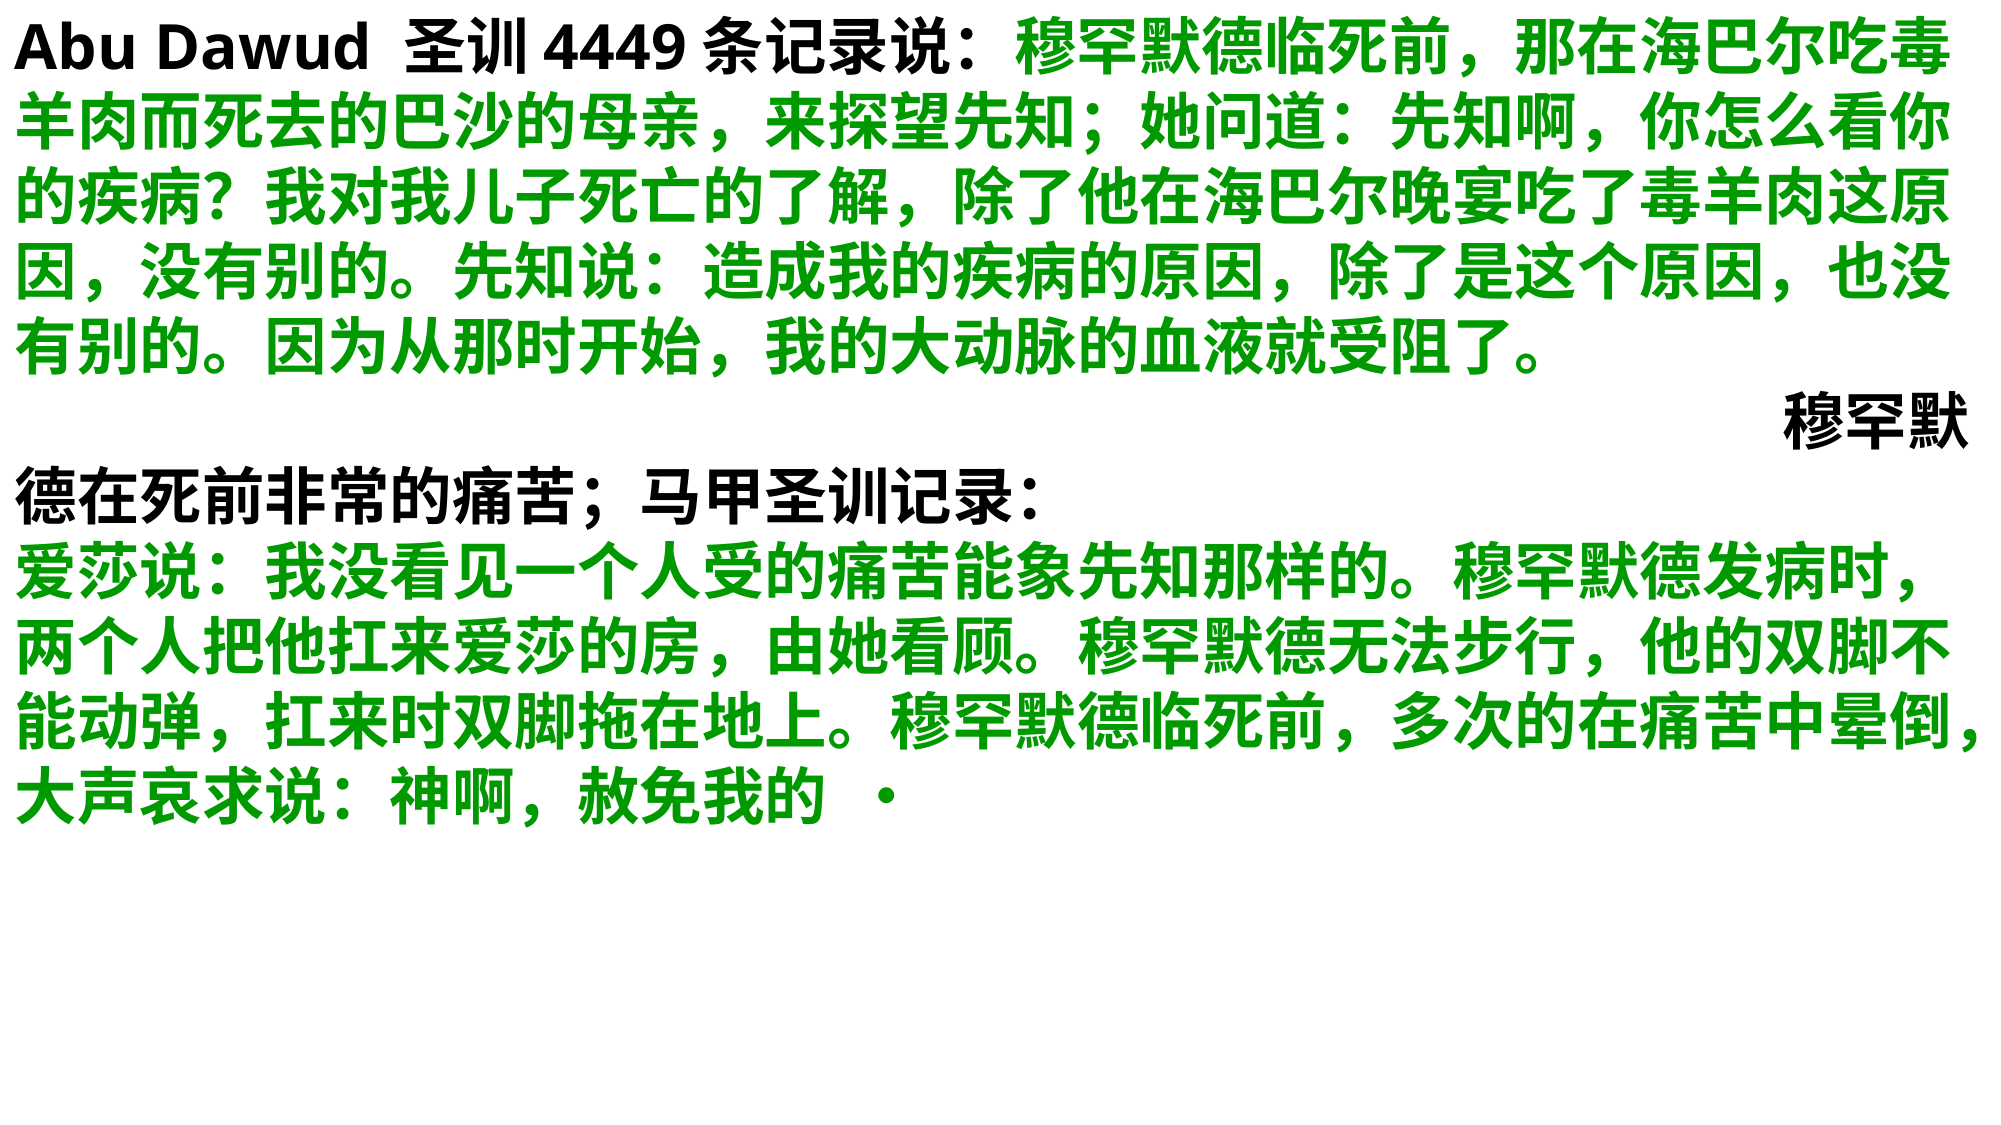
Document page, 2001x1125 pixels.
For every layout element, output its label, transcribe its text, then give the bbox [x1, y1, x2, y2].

text_box Abu Dawud 圣训4449条记录说：穆罕默德临死前，那在海巴尔吃毒羊肉而死去的巴沙的母亲，来探望先知；她问道：先知啊，你怎么看你的疾病？我对我儿子死亡的了解，除了他在海巴尔晚宴吃了毒羊肉这原因，没有别的。先知说：造成我的疾病的原因，除了是这个原因，也没有别的。因为从那时开始，我的大动脉的血液就受阻了。 穆罕默德在死前非常的痛苦；马甲圣训记录： 爱莎说：我没看见一个人受的痛苦能象先知那样的。穆罕默德发病时，两个人把他扛来爱莎的房，由她看顾。穆罕默德无法步行，他的双脚不能动弹，扛来时双脚拖在地上。穆罕默德临死前，多次的在痛苦中晕倒，大声哀求说：神啊，赦免我的 • [0, 0, 2000, 840]
